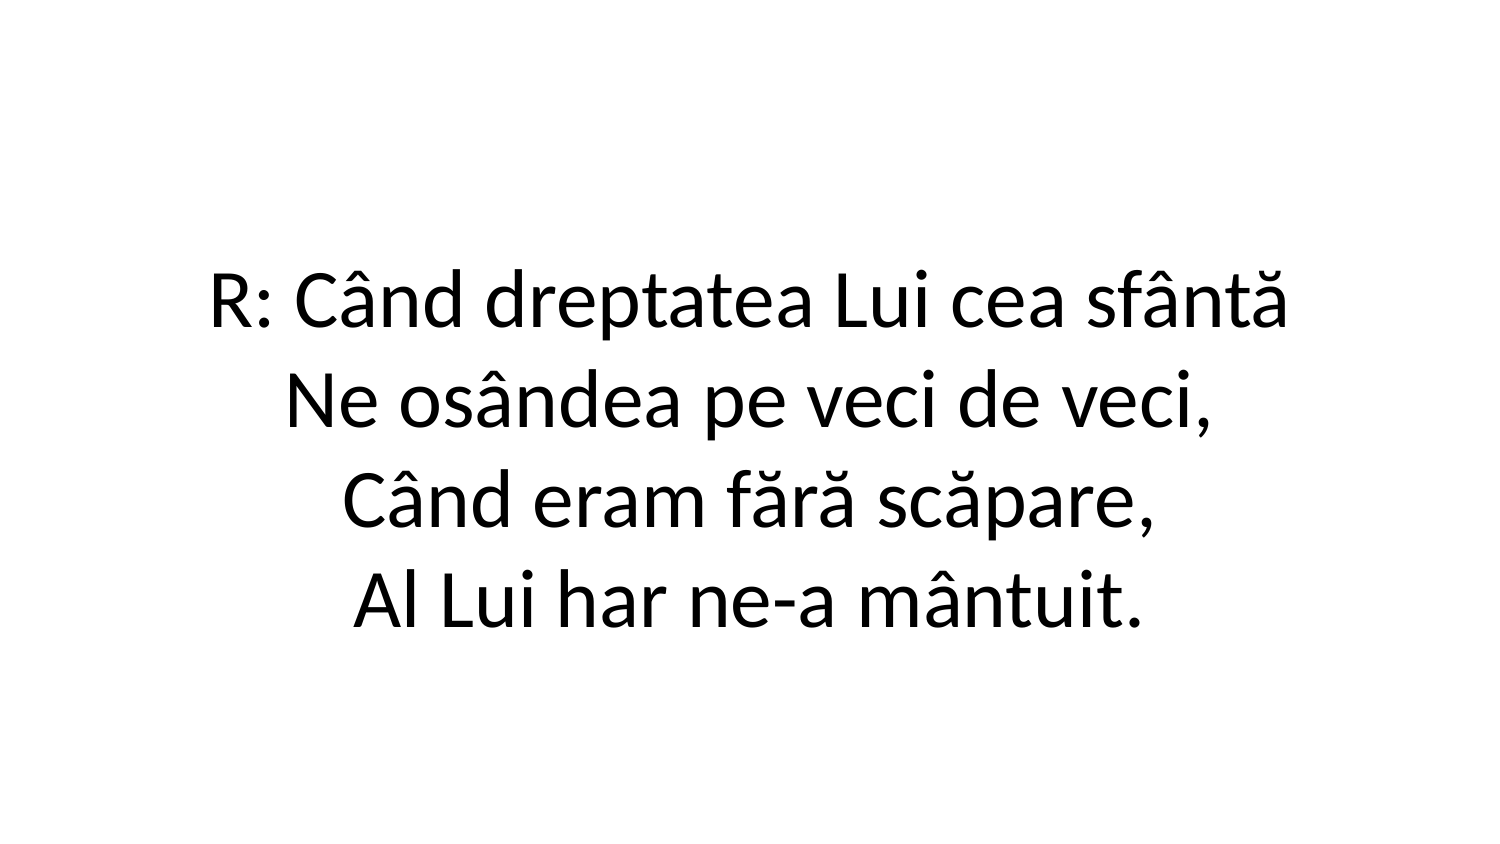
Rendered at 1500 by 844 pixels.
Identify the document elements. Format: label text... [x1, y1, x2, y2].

text_box R: Când dreptatea Lui cea sfântă Ne osândea pe veci de veci, Când eram fără scăpare, Al Lui har ne-a mântuit. [193, 192, 1307, 652]
